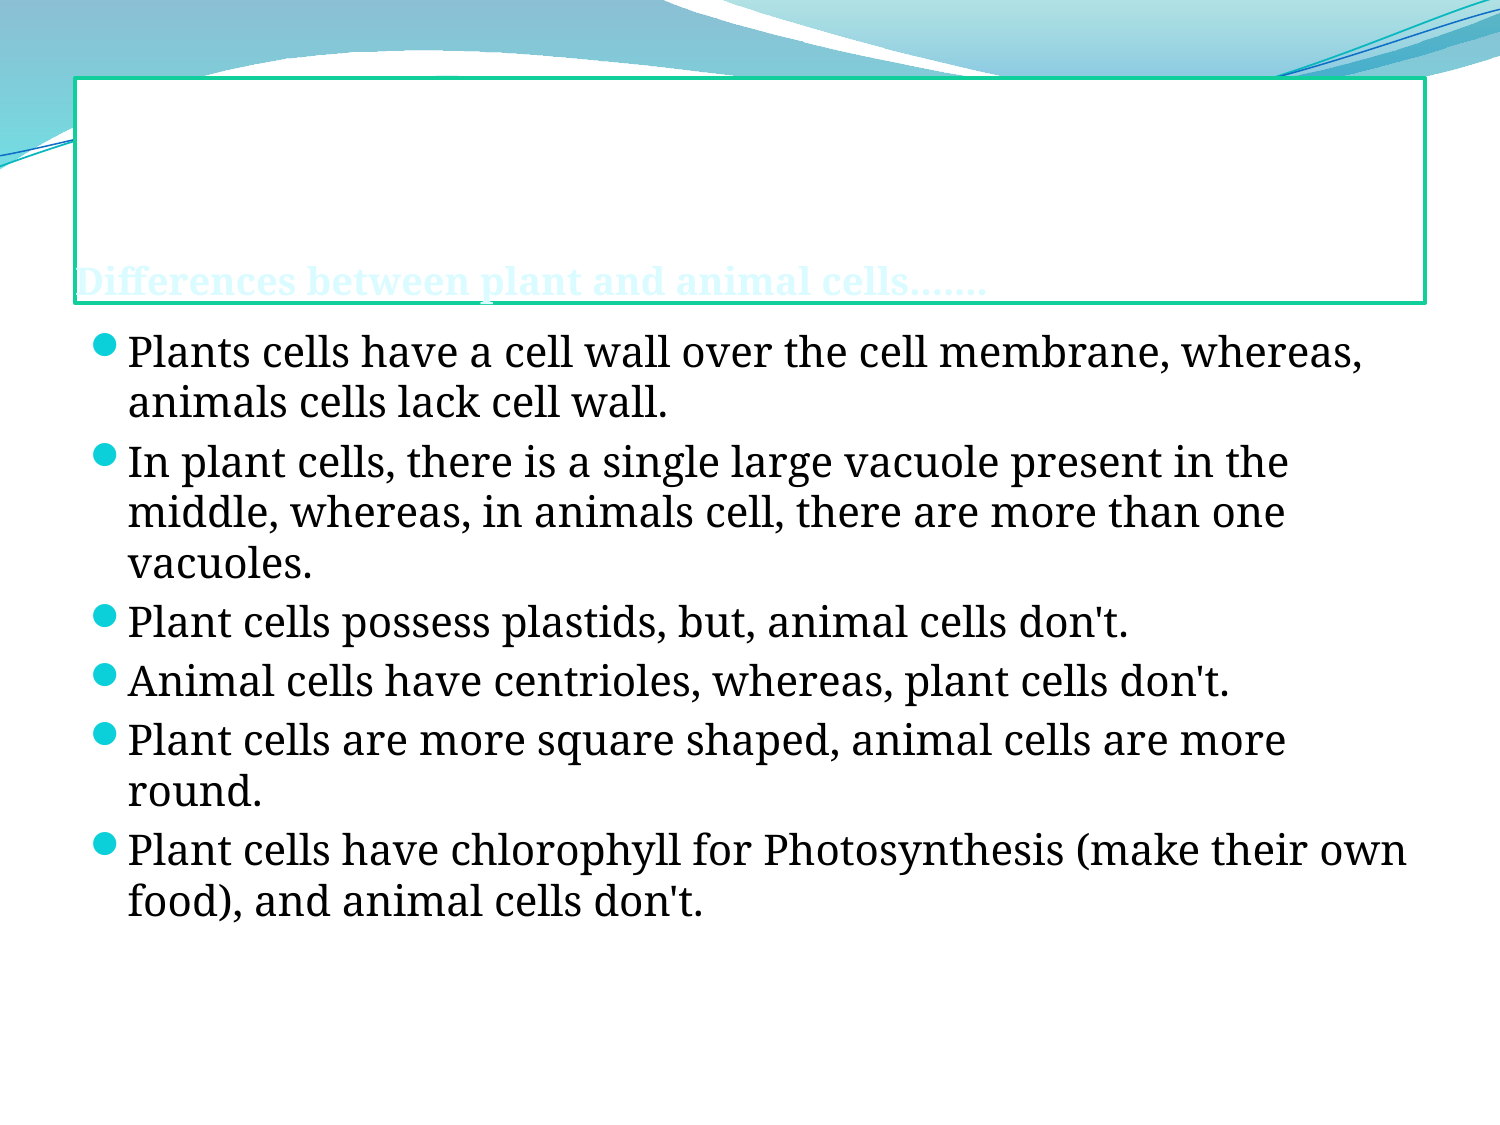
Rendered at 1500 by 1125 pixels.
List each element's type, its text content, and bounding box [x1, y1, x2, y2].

title Differences between plant and animal cells....... [73, 76, 1427, 305]
list Plants cells have a cell wall over the cell membrane, whereas, animals cells lack cell wall. In plant cells, there is a single large vacuole present in the middle, whereas, in animals cell, there are more than one vacuoles. Plant cells possess plastids, but, animal cells don't. Animal cells have centrioles, whereas, plant cells don't. Plant cells are more square shaped, animal cells are more round. Plant cells have chlorophyll for Photosynthesis (make their own food), and animal cells don't. [75, 317, 1425, 1038]
